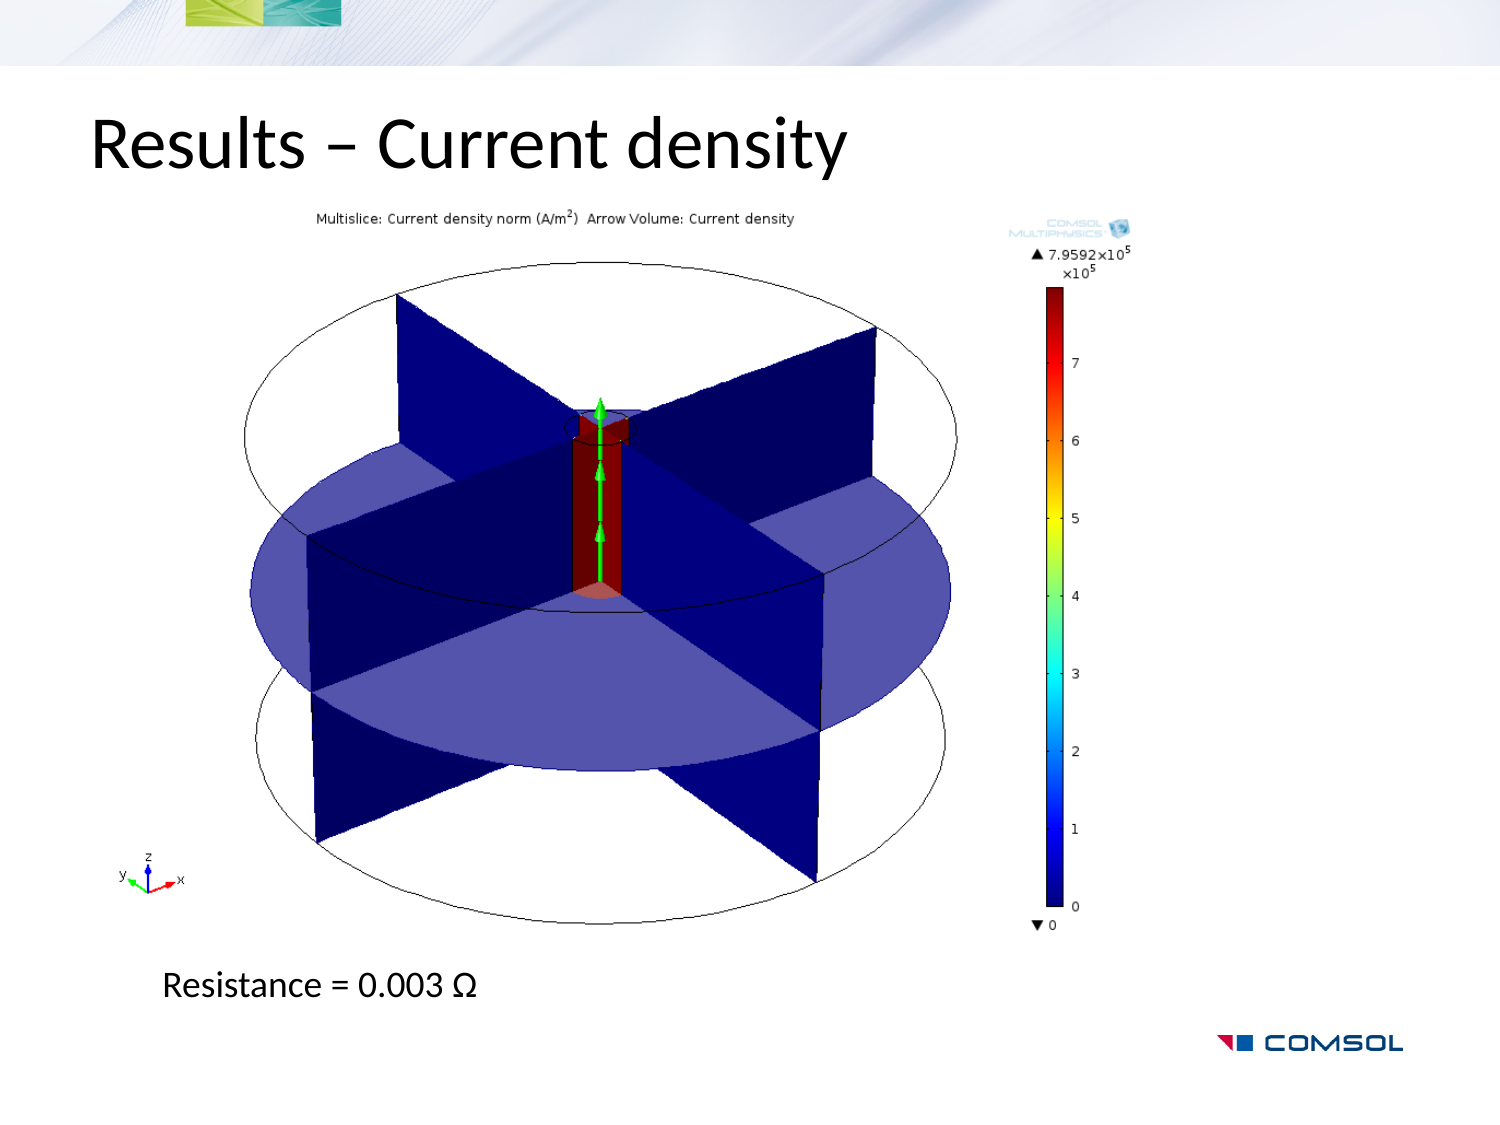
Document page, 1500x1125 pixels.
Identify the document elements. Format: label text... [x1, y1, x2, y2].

picture [0, 0, 1500, 1125]
title Results – Current density [75, 45, 1425, 233]
text_box Resistance = 0.003 Ω [147, 952, 727, 1012]
